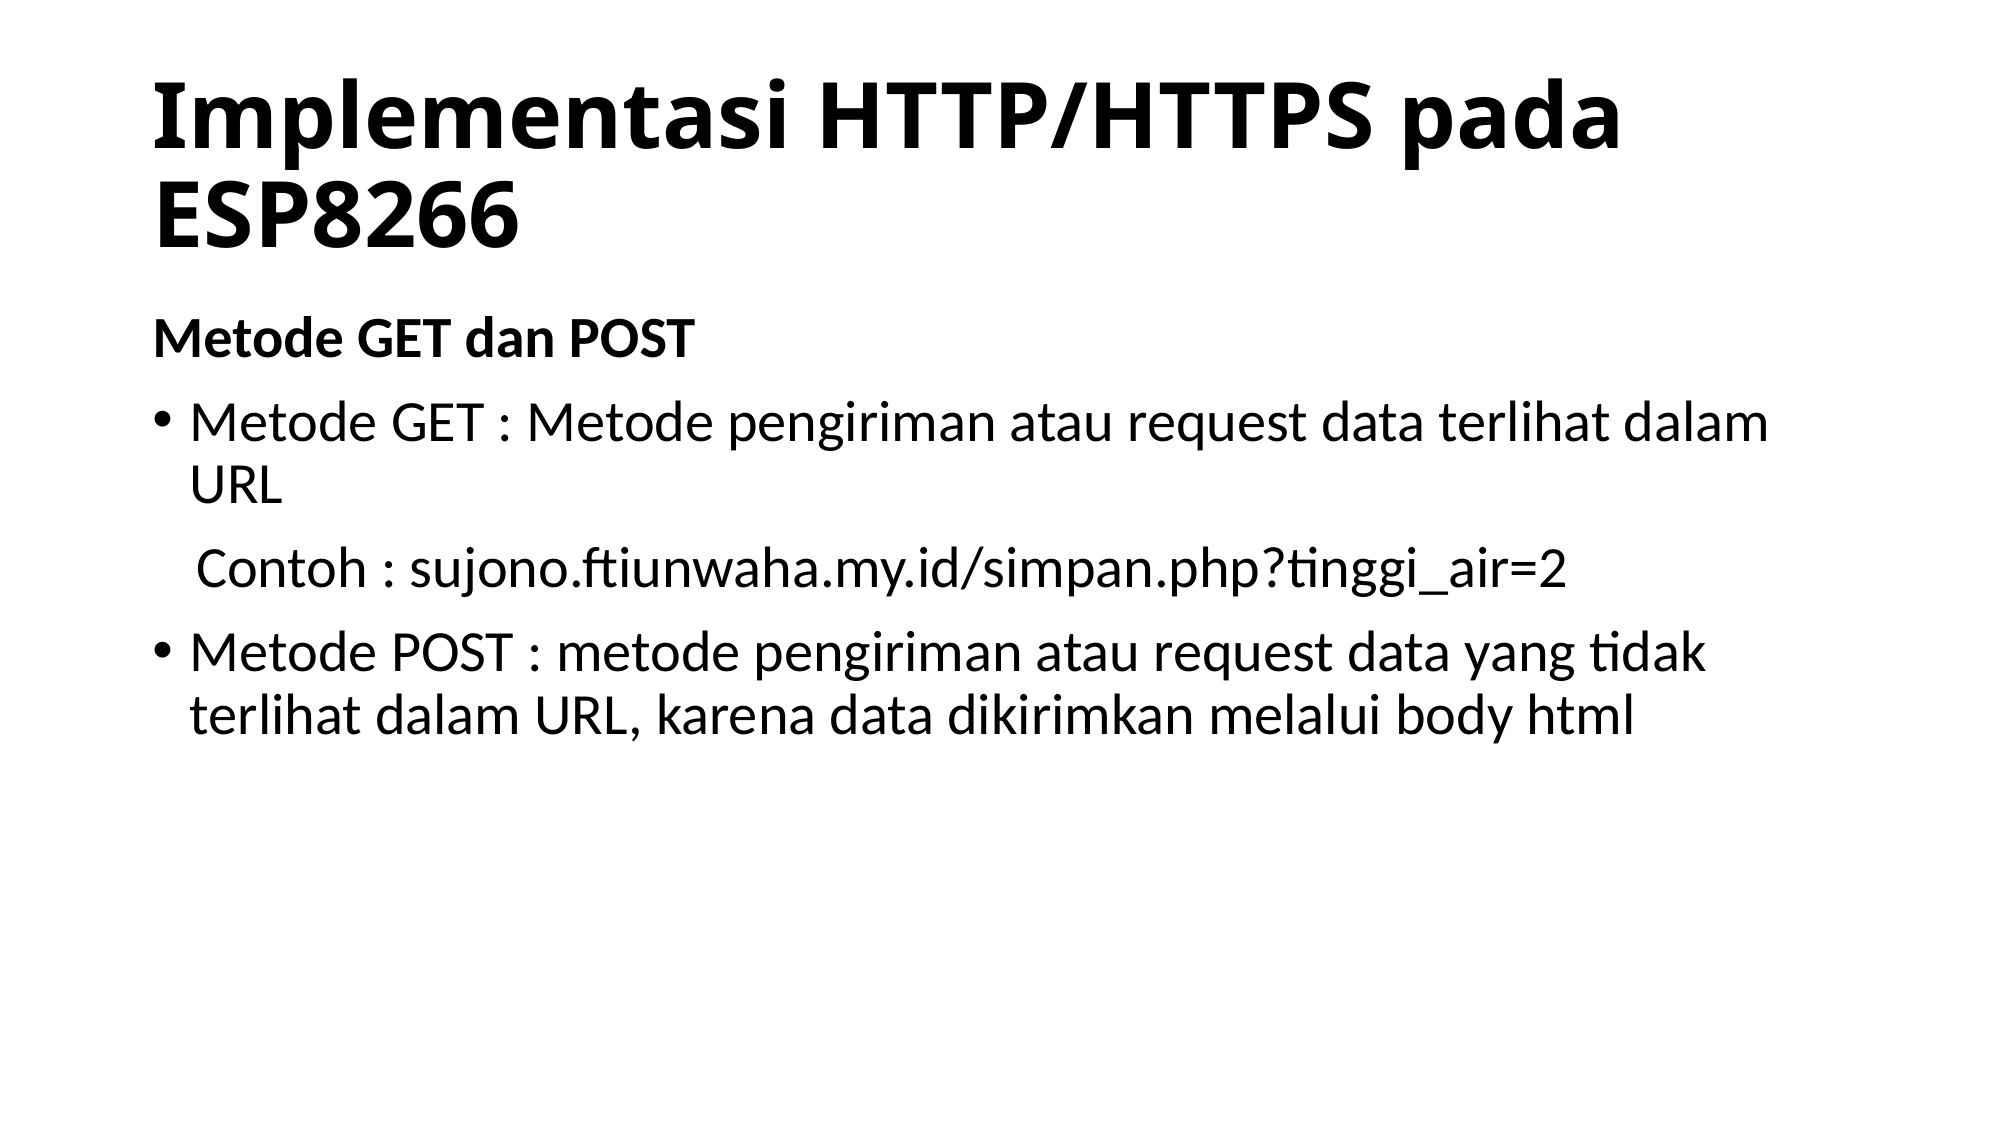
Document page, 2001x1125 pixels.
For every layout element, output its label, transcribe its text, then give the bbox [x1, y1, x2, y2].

title Implementasi HTTP/HTTPS pada ESP8266 [137, 59, 1863, 278]
list Metode GET dan POST Metode GET : Metode pengiriman atau request data terlihat dalam URL Contoh : sujono.ftiunwaha.my.id/simpan.php?tinggi_air=2 Metode POST : metode pengiriman atau request data yang tidak terlihat dalam URL, karena data dikirimkan melalui body html [137, 299, 1863, 1014]
